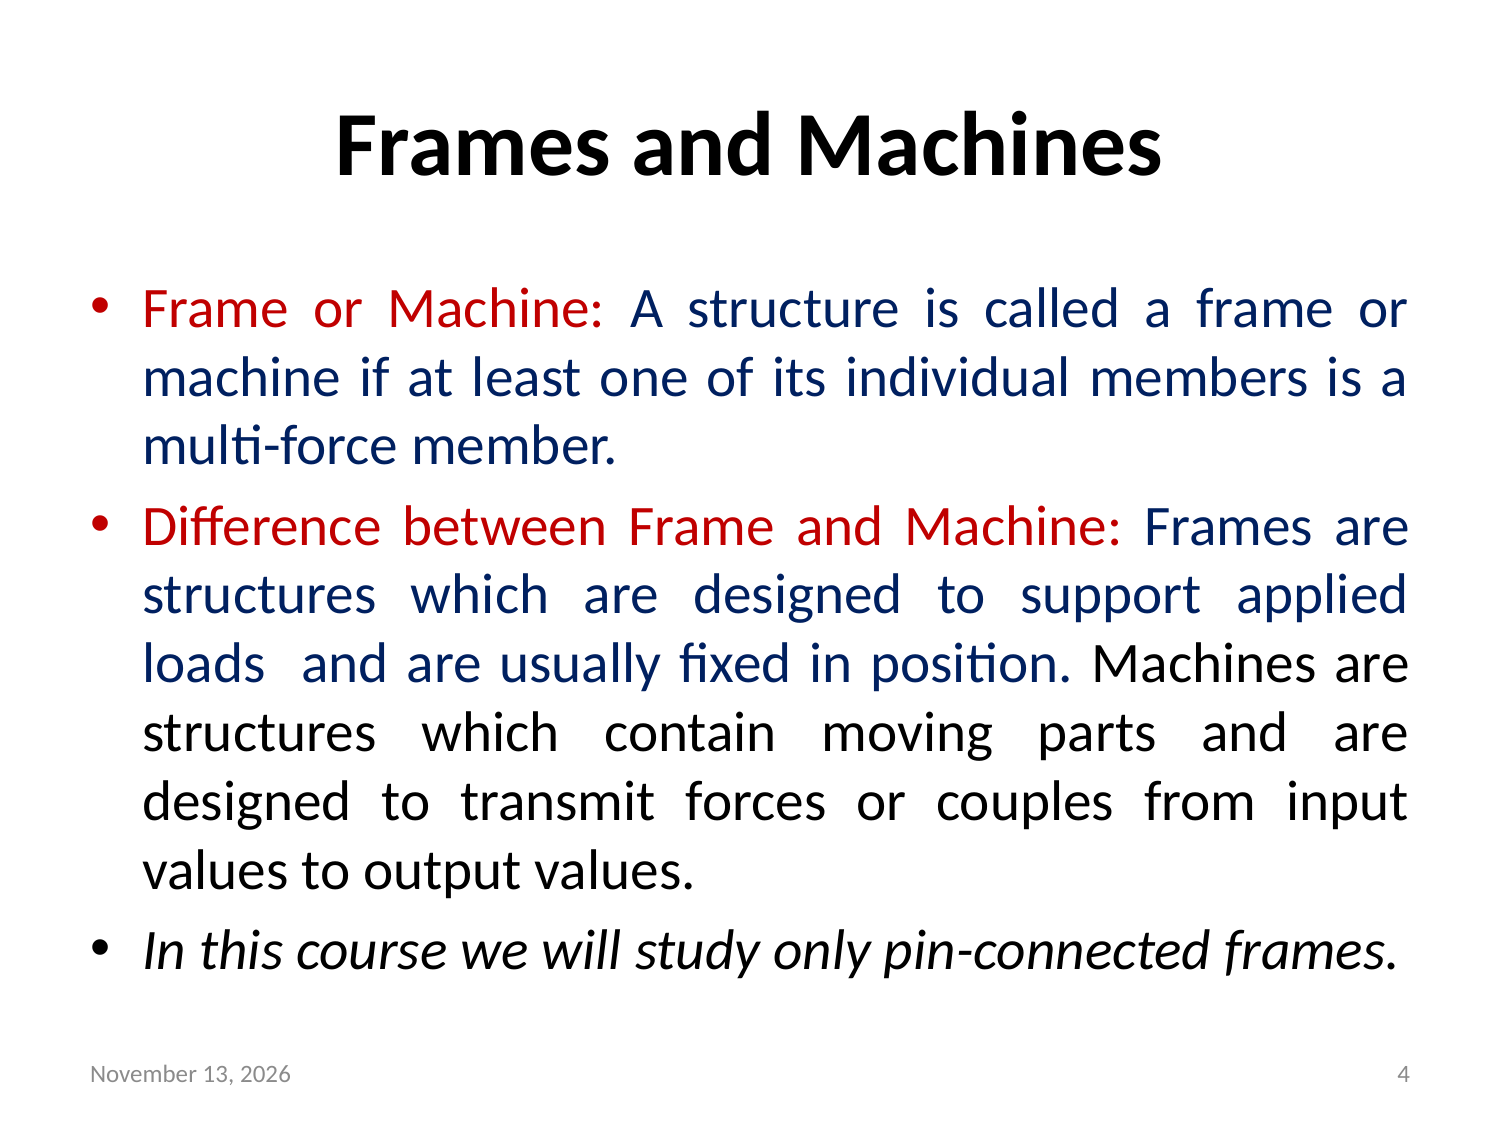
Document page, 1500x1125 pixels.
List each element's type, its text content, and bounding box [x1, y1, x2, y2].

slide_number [75, 1042, 425, 1103]
list Frame or Machine: A structure is called a frame or machine if at least one of its individual members is a multi-force member. Difference between Frame and Machine: Frames are structures which are designed to support applied loads and are usually fixed in position. Machines are structures which contain moving parts and are designed to transmit forces or couples from input values to output values. In this course we will study only pin-connected frames. [75, 262, 1425, 1005]
title Frames and Machines [75, 45, 1425, 233]
slide_number 4 [1074, 1042, 1425, 1103]
